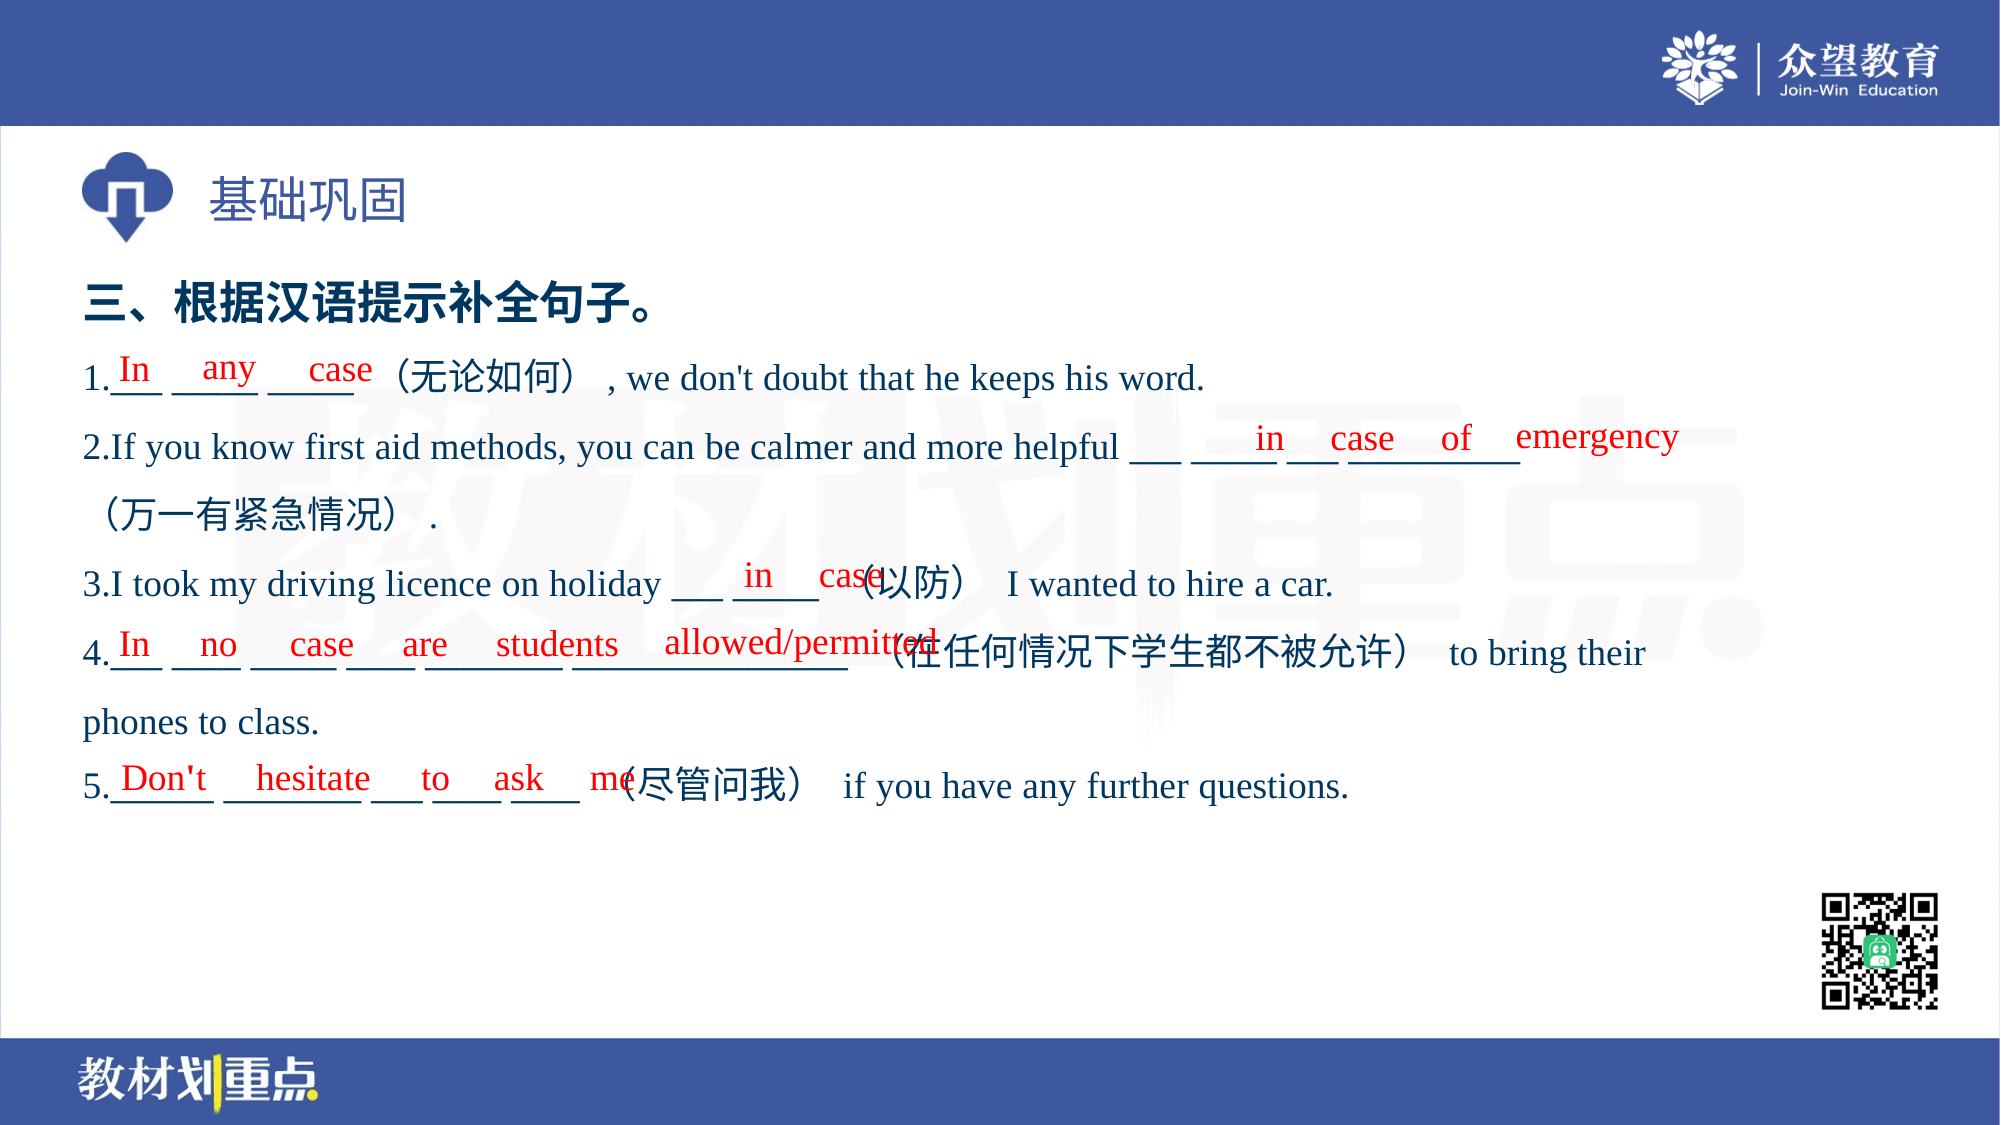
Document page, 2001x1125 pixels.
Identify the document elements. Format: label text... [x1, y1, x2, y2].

text_box case [805, 530, 898, 589]
text_box me [576, 733, 650, 792]
text_box case [1316, 393, 1409, 452]
text_box are [388, 599, 462, 658]
text_box ask [480, 733, 558, 792]
text_box allowed/permitted [651, 597, 952, 656]
text_box case [294, 324, 387, 383]
text_box to [407, 733, 464, 792]
text_box any [188, 322, 271, 381]
text_box hesitate [242, 733, 385, 792]
text_box In [105, 324, 164, 383]
text_box 1.___ _____ _____ （无论如何）, we don't doubt that he keeps his word. 2.If you know first aid methods, you can be calmer and more helpful ___ _____ ___ __________ （万一有紧急情况）. 3.I took my driving licence on holiday ___ _____ （以防） I wanted to hire a car. 4.___ ____ _____ ____ ________ ________________ （在任何情况下学生都不被允许） to bring their phones to class. 5.______ ________ ___ ____ ____ （尽管问我） if you have any further questions. [82, 329, 1817, 800]
text_box in [1241, 393, 1299, 452]
picture [0, 0, 2000, 1125]
text_box in [730, 530, 787, 589]
text_box 三、根据汉语提示补全句子。 [82, 247, 1817, 329]
text_box no [186, 599, 252, 658]
text_box students [482, 599, 633, 658]
text_box Don't [107, 733, 221, 792]
text_box of [1427, 393, 1486, 452]
text_box case [276, 599, 369, 658]
text_box emergency [1502, 391, 1694, 450]
text_box In [105, 599, 164, 658]
